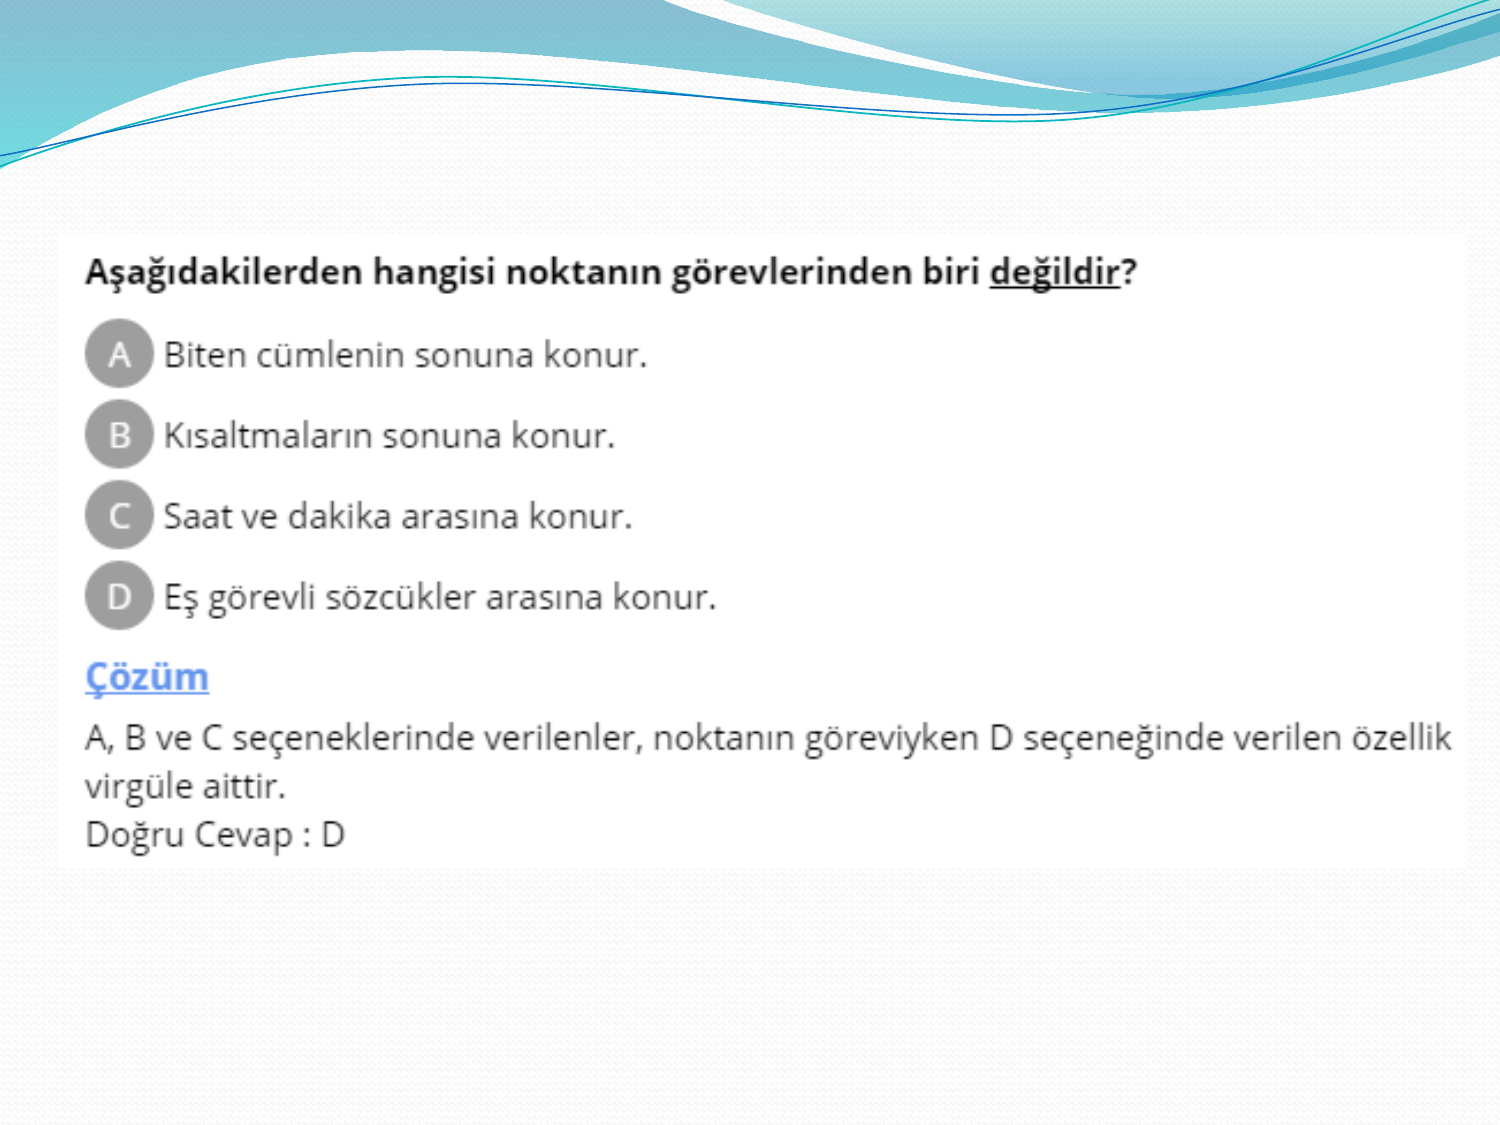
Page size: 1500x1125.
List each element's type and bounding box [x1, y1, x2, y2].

picture [58, 234, 1465, 868]
